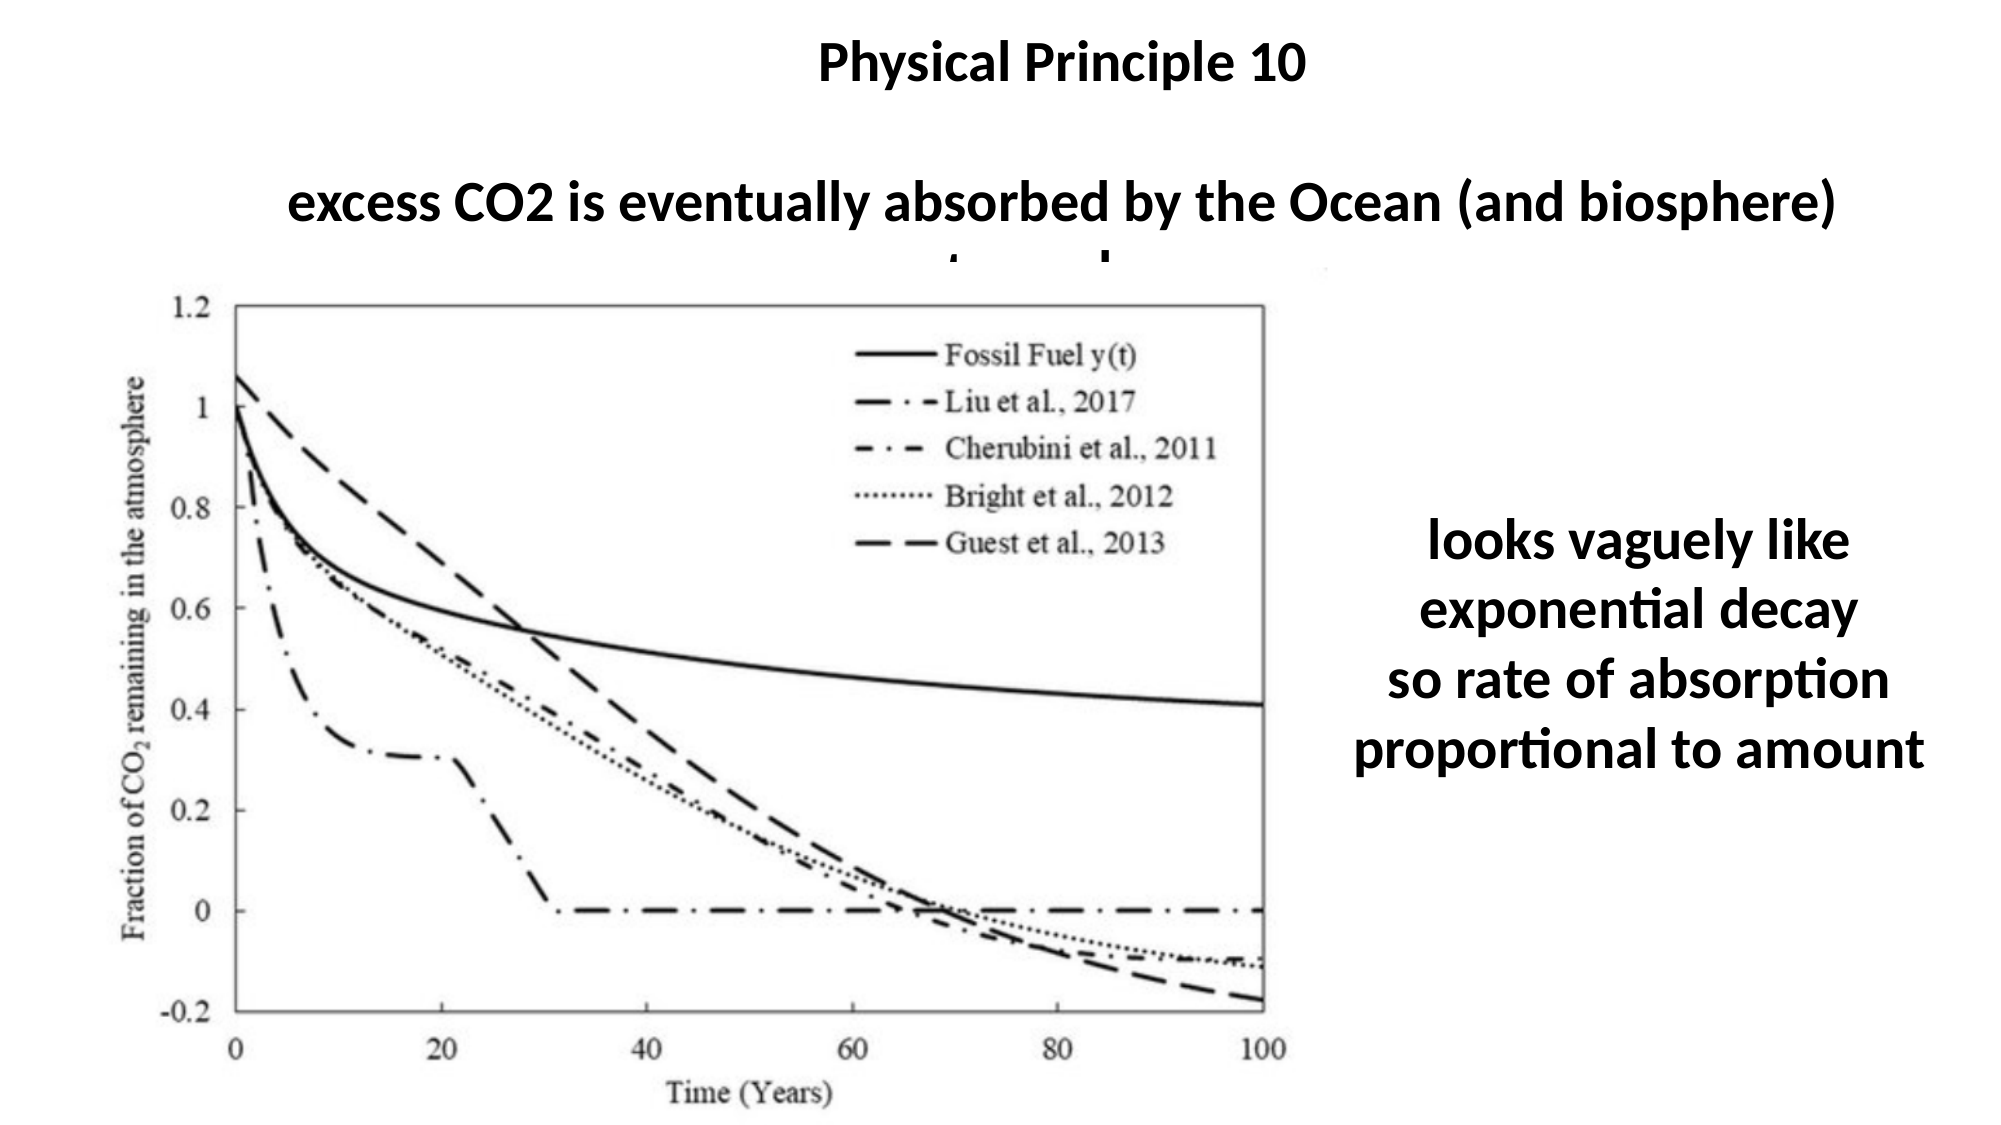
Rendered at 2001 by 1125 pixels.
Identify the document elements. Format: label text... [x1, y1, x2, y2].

picture [51, 262, 1331, 1125]
text_box Physical Principle 10 excess CO2 is eventually absorbed by the Ocean (and biosphere) atmosphere [177, 16, 1949, 381]
text_box looks vaguely like exponential decay so rate of absorption proportional to amount [1331, 493, 2000, 858]
